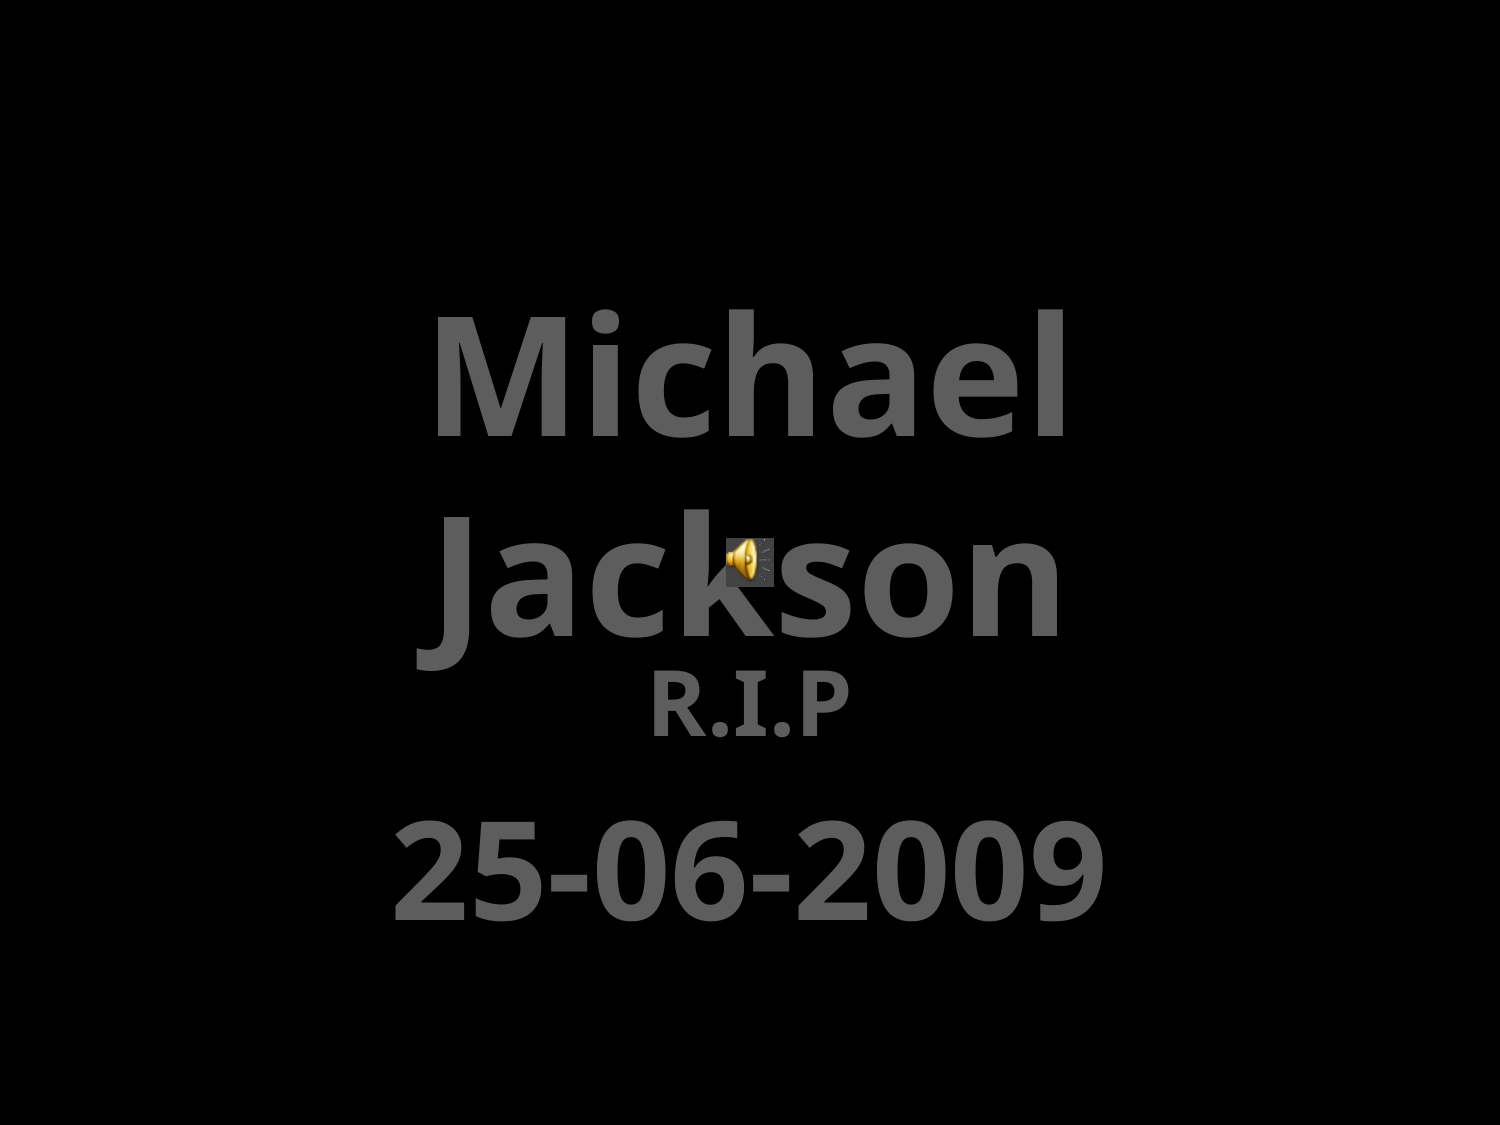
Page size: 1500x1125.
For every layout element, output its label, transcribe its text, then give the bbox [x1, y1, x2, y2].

picture [724, 537, 776, 588]
title Michael Jackson [112, 349, 1388, 591]
subtitle R.I.P 25-06-2009 [225, 637, 1275, 925]
